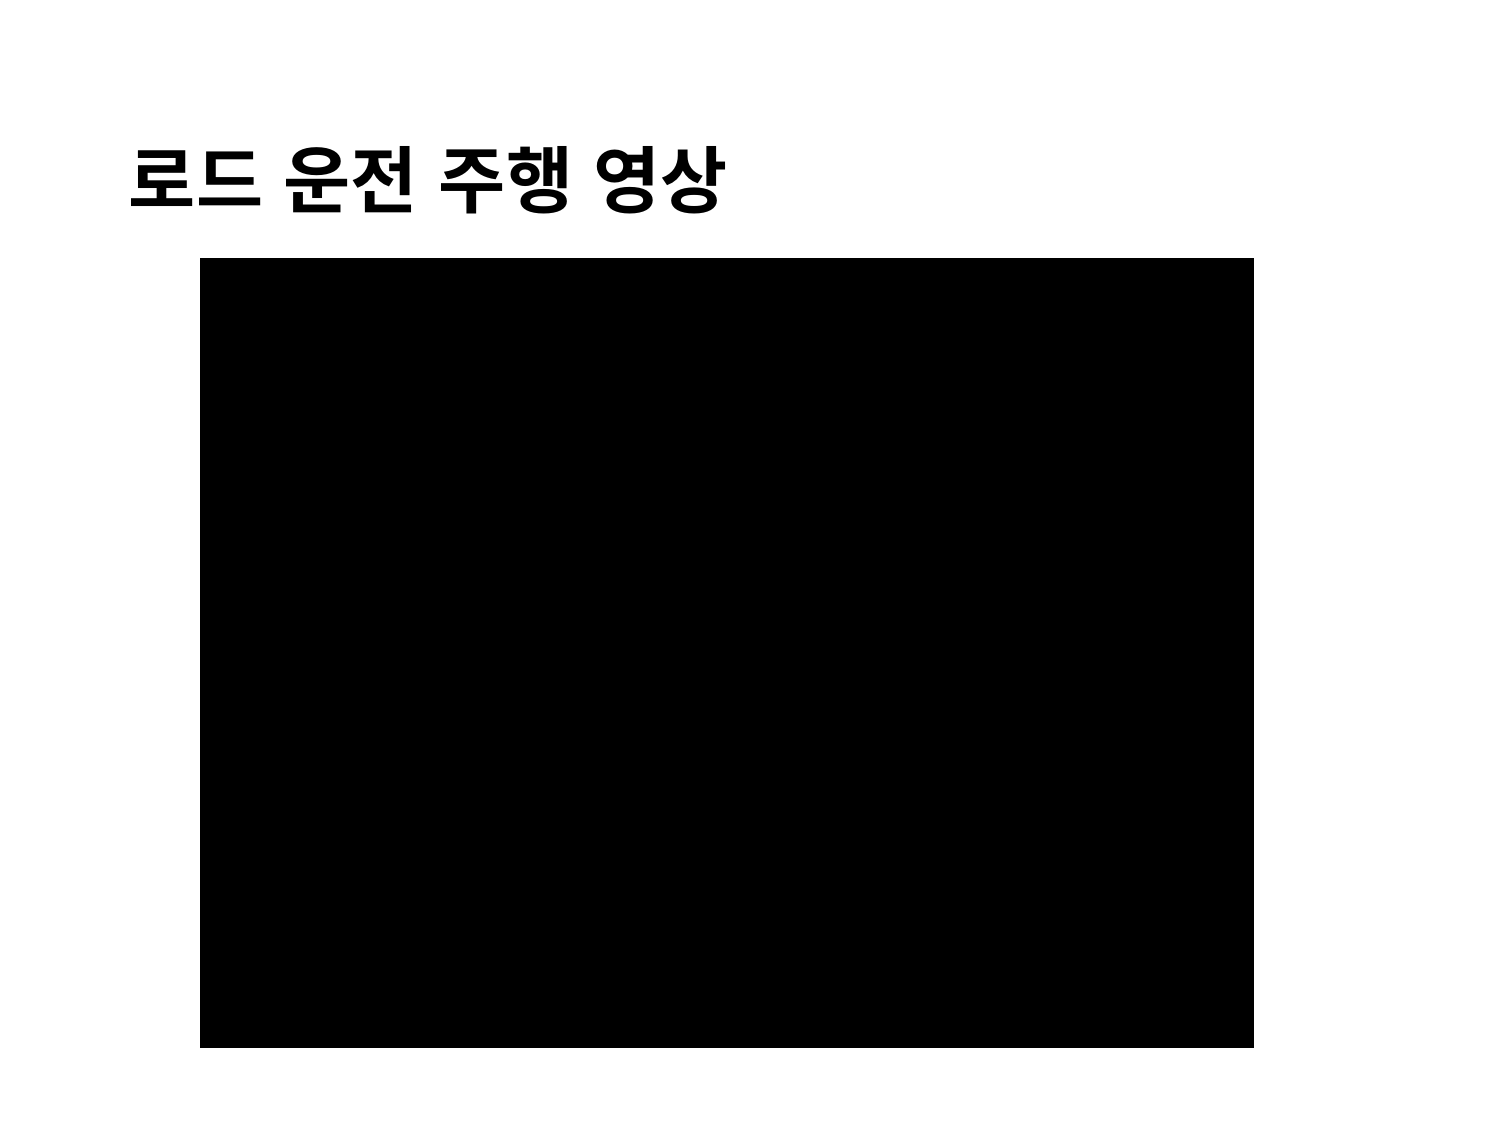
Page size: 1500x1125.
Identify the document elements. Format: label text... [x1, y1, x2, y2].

text_box 로드 운전 주행 영상 [128, 134, 762, 222]
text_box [198, 257, 1255, 1050]
